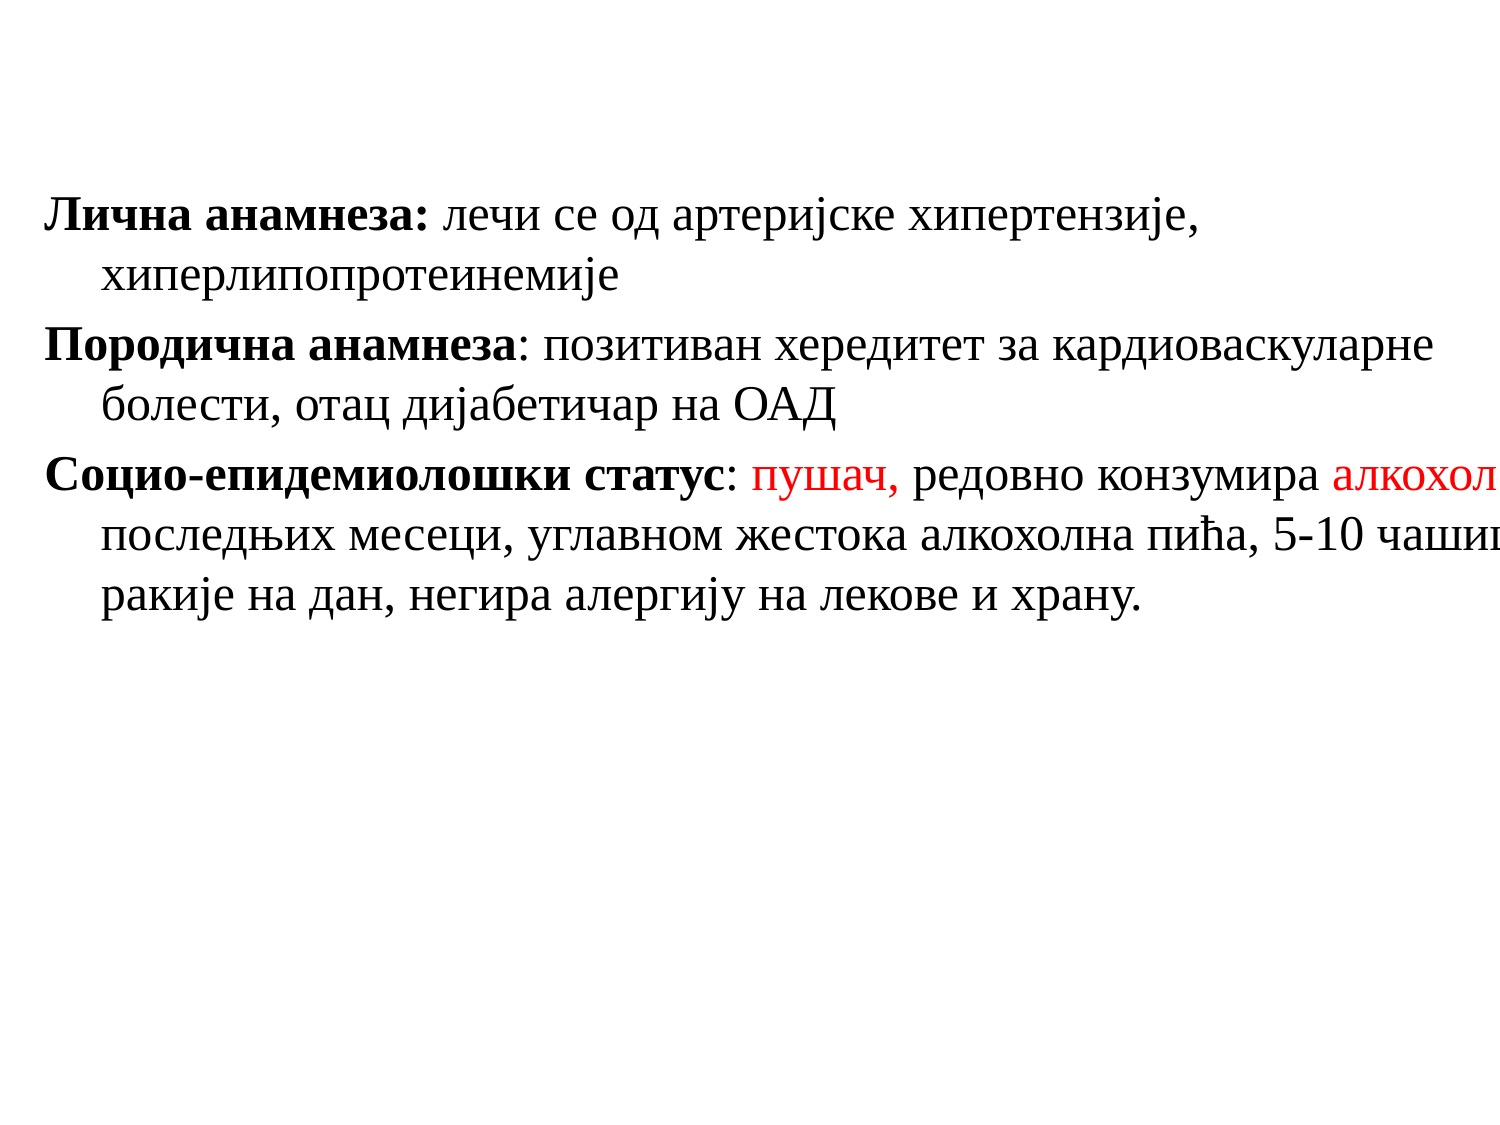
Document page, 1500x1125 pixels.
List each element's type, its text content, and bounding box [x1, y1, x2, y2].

list Лична анамнеза: лечи се од артеријске хипертензије, хиперлипопротеинемије Породична анамнеза: позитиван хередитет за кардиоваскуларне болести, отац дијабетичар на ОАД Социо-епидемиолошки статус: пушач, редовно конзумира алкохол последњих месеци, углавном жестока алкохолна пића, 5-10 чашица ракије на дан, негира алергију на лекове и храну. [29, 172, 1500, 1083]
